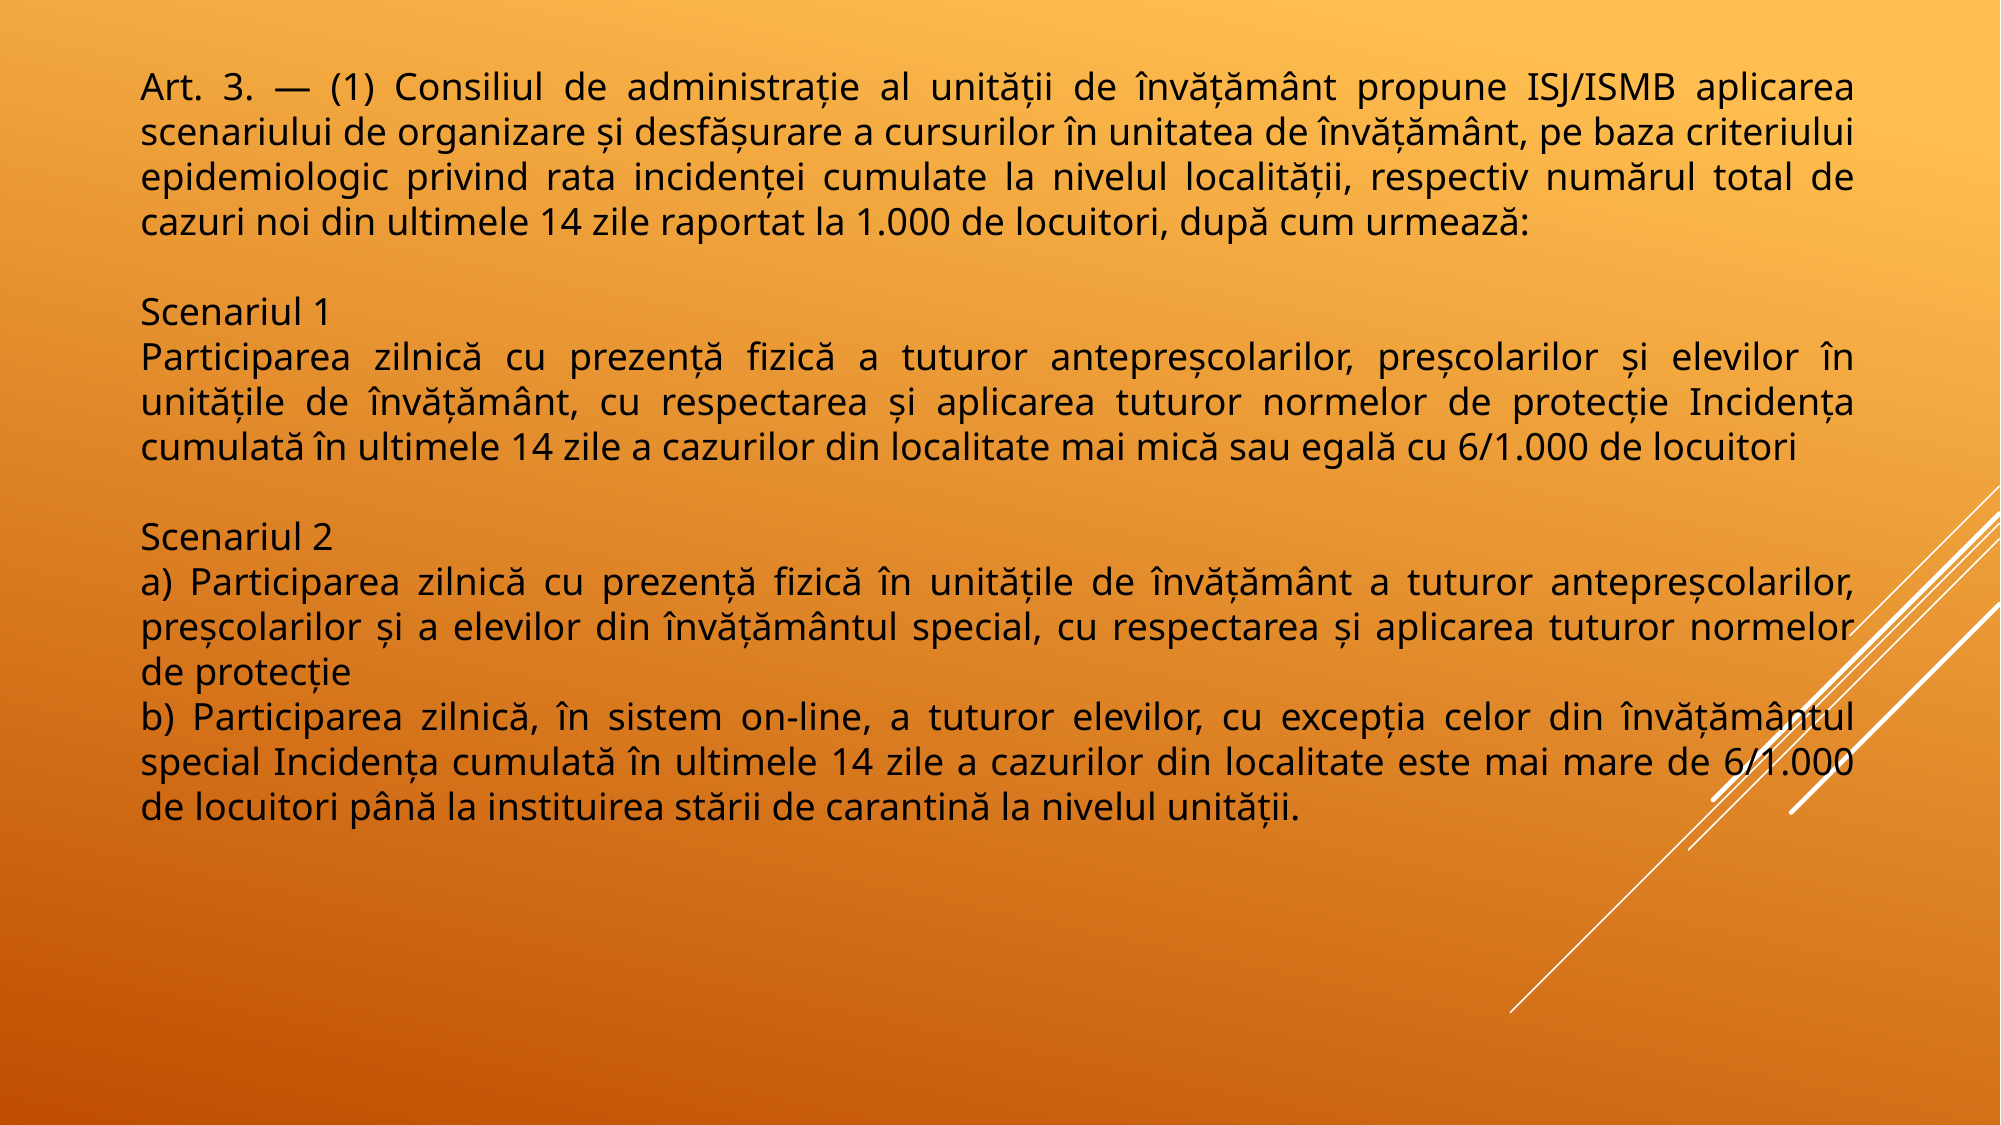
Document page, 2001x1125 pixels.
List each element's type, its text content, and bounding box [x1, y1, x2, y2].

text_box Art. 3. — (1) Consiliul de administrație al unității de învățământ propune ISJ/ISMB aplicarea scenariului de organizare și desfășurare a cursurilor în unitatea de învățământ, pe baza criteriului epidemiologic privind rata incidenței cumulate la nivelul localității, respectiv numărul total de cazuri noi din ultimele 14 zile raportat la 1.000 de locuitori, după cum urmează: Scenariul 1 Participarea zilnică cu prezență fizică a tuturor antepreșcolarilor, preșcolarilor și elevilor în unitățile de învățământ, cu respectarea și aplicarea tuturor normelor de protecție Incidența cumulată în ultimele 14 zile a cazurilor din localitate mai mică sau egală cu 6/1.000 de locuitori Scenariul 2 a) Participarea zilnică cu prezență fizică în unitățile de învățământ a tuturor antepreșcolarilor, preșcolarilor și a elevilor din învățământul special, cu respectarea și aplicarea tuturor normelor de protecție b) Participarea zilnică, în sistem on-line, a tuturor elevilor, cu excepția celor din învățământul special Incidența cumulată în ultimele 14 zile a cazurilor din localitate este mai mare de 6/1.000 de locuitori până la instituirea stării de carantină la nivelul unității. [125, 55, 1872, 836]
